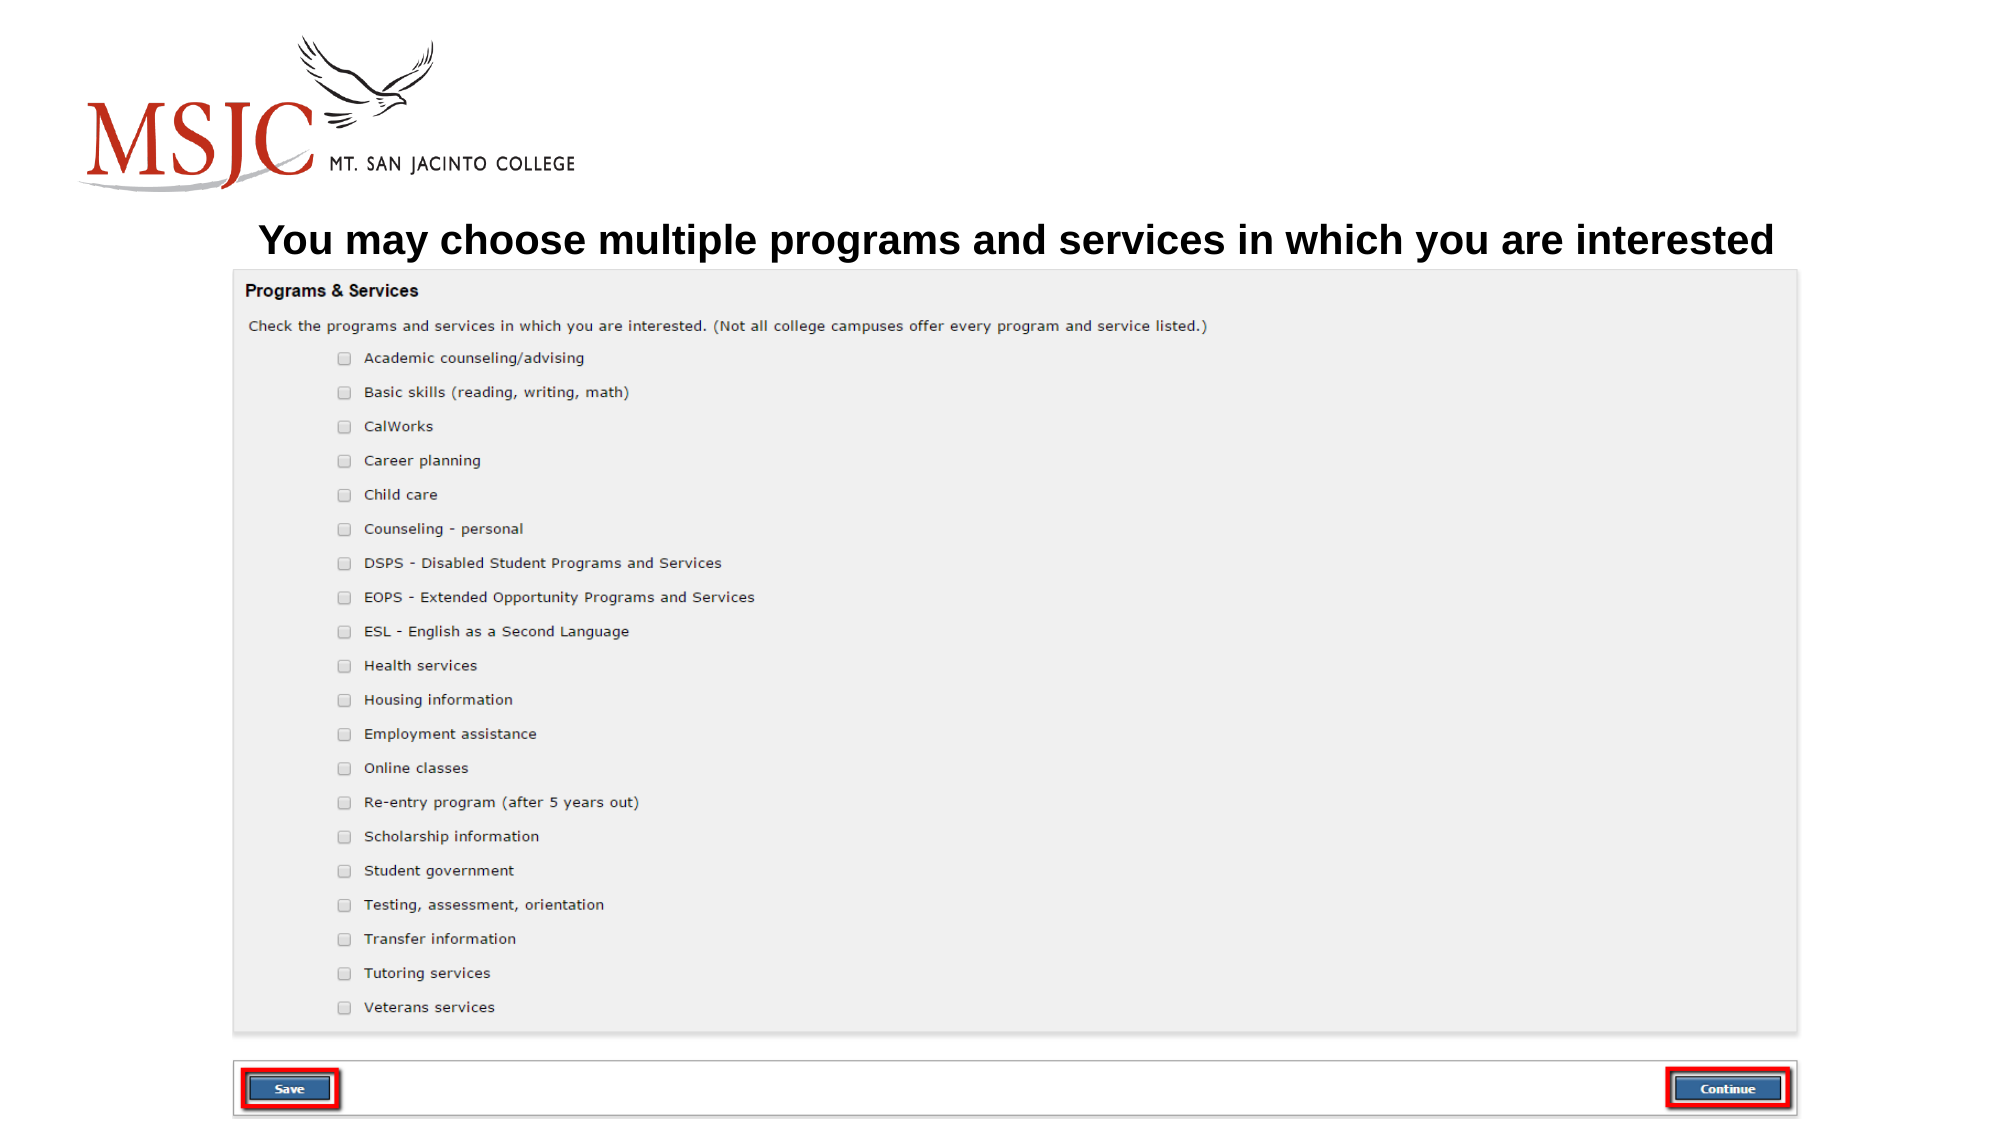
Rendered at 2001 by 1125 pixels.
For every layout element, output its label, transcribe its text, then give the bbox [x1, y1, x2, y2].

title You may choose multiple programs and services in which you are interested [154, 203, 1880, 279]
picture [232, 269, 1802, 1119]
picture [77, 35, 576, 192]
